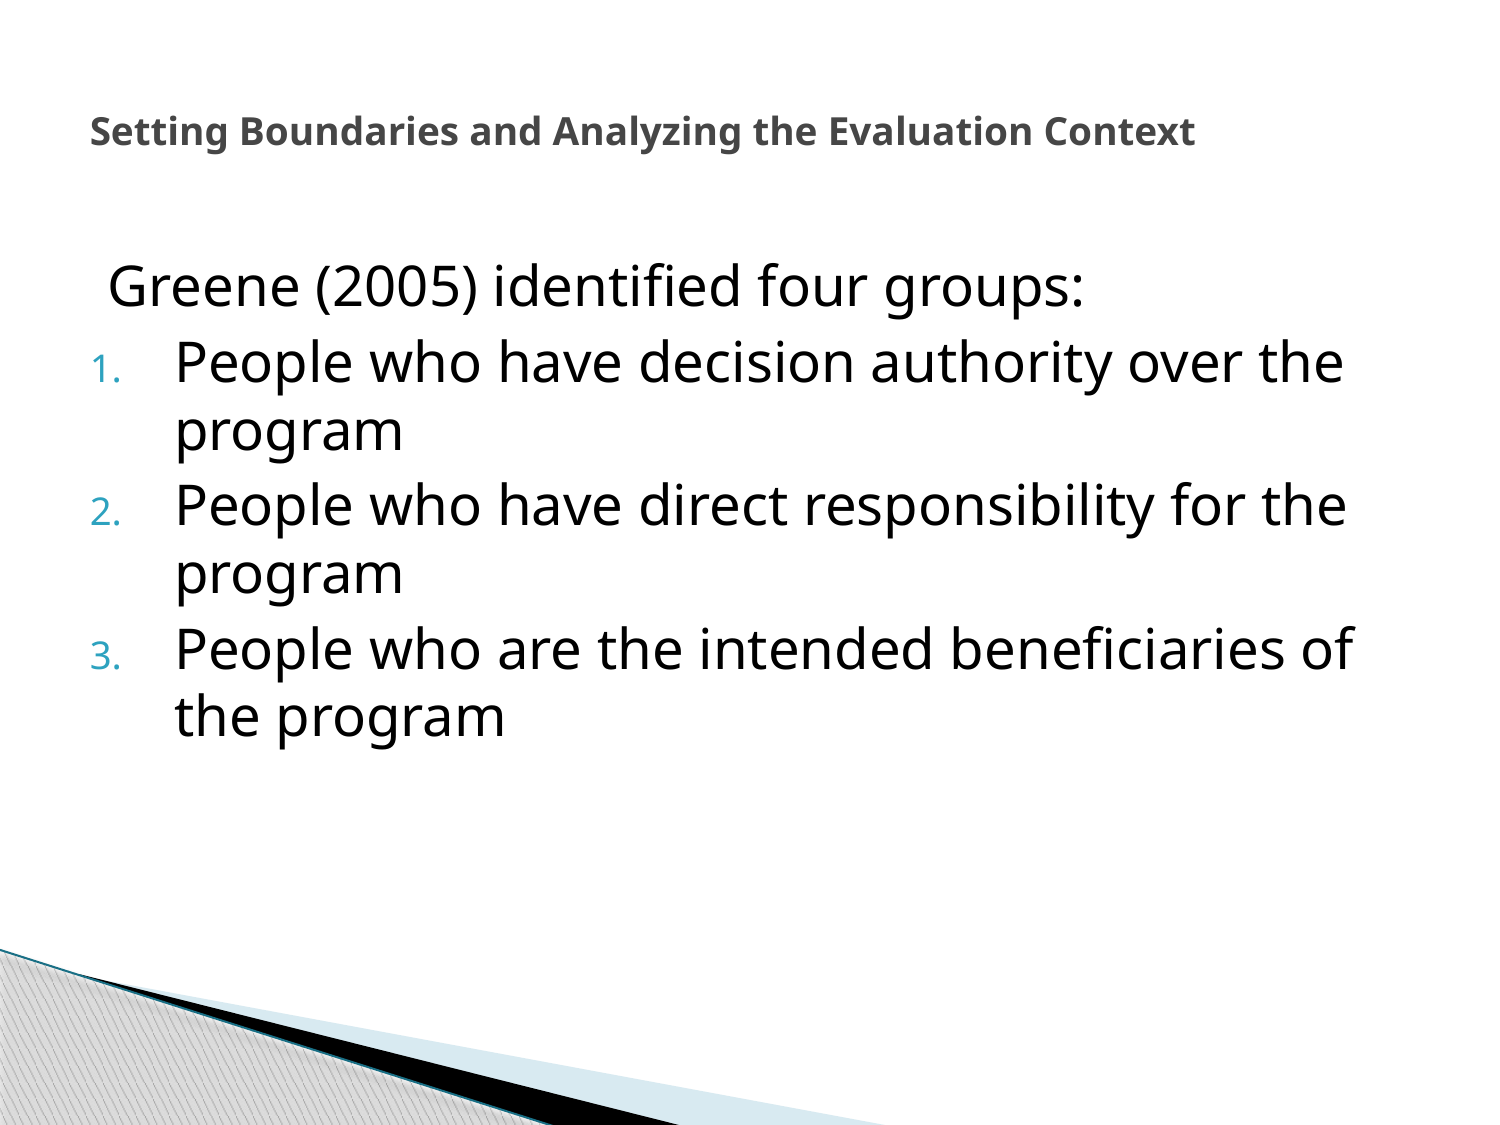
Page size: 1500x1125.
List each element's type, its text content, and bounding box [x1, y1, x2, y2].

title Setting Boundaries and Analyzing the Evaluation Context [75, 45, 1425, 233]
list Greene (2005) identified four groups: People who have decision authority over the program People who have direct responsibility for the program People who are the intended beneficiaries of the program [75, 243, 1425, 986]
